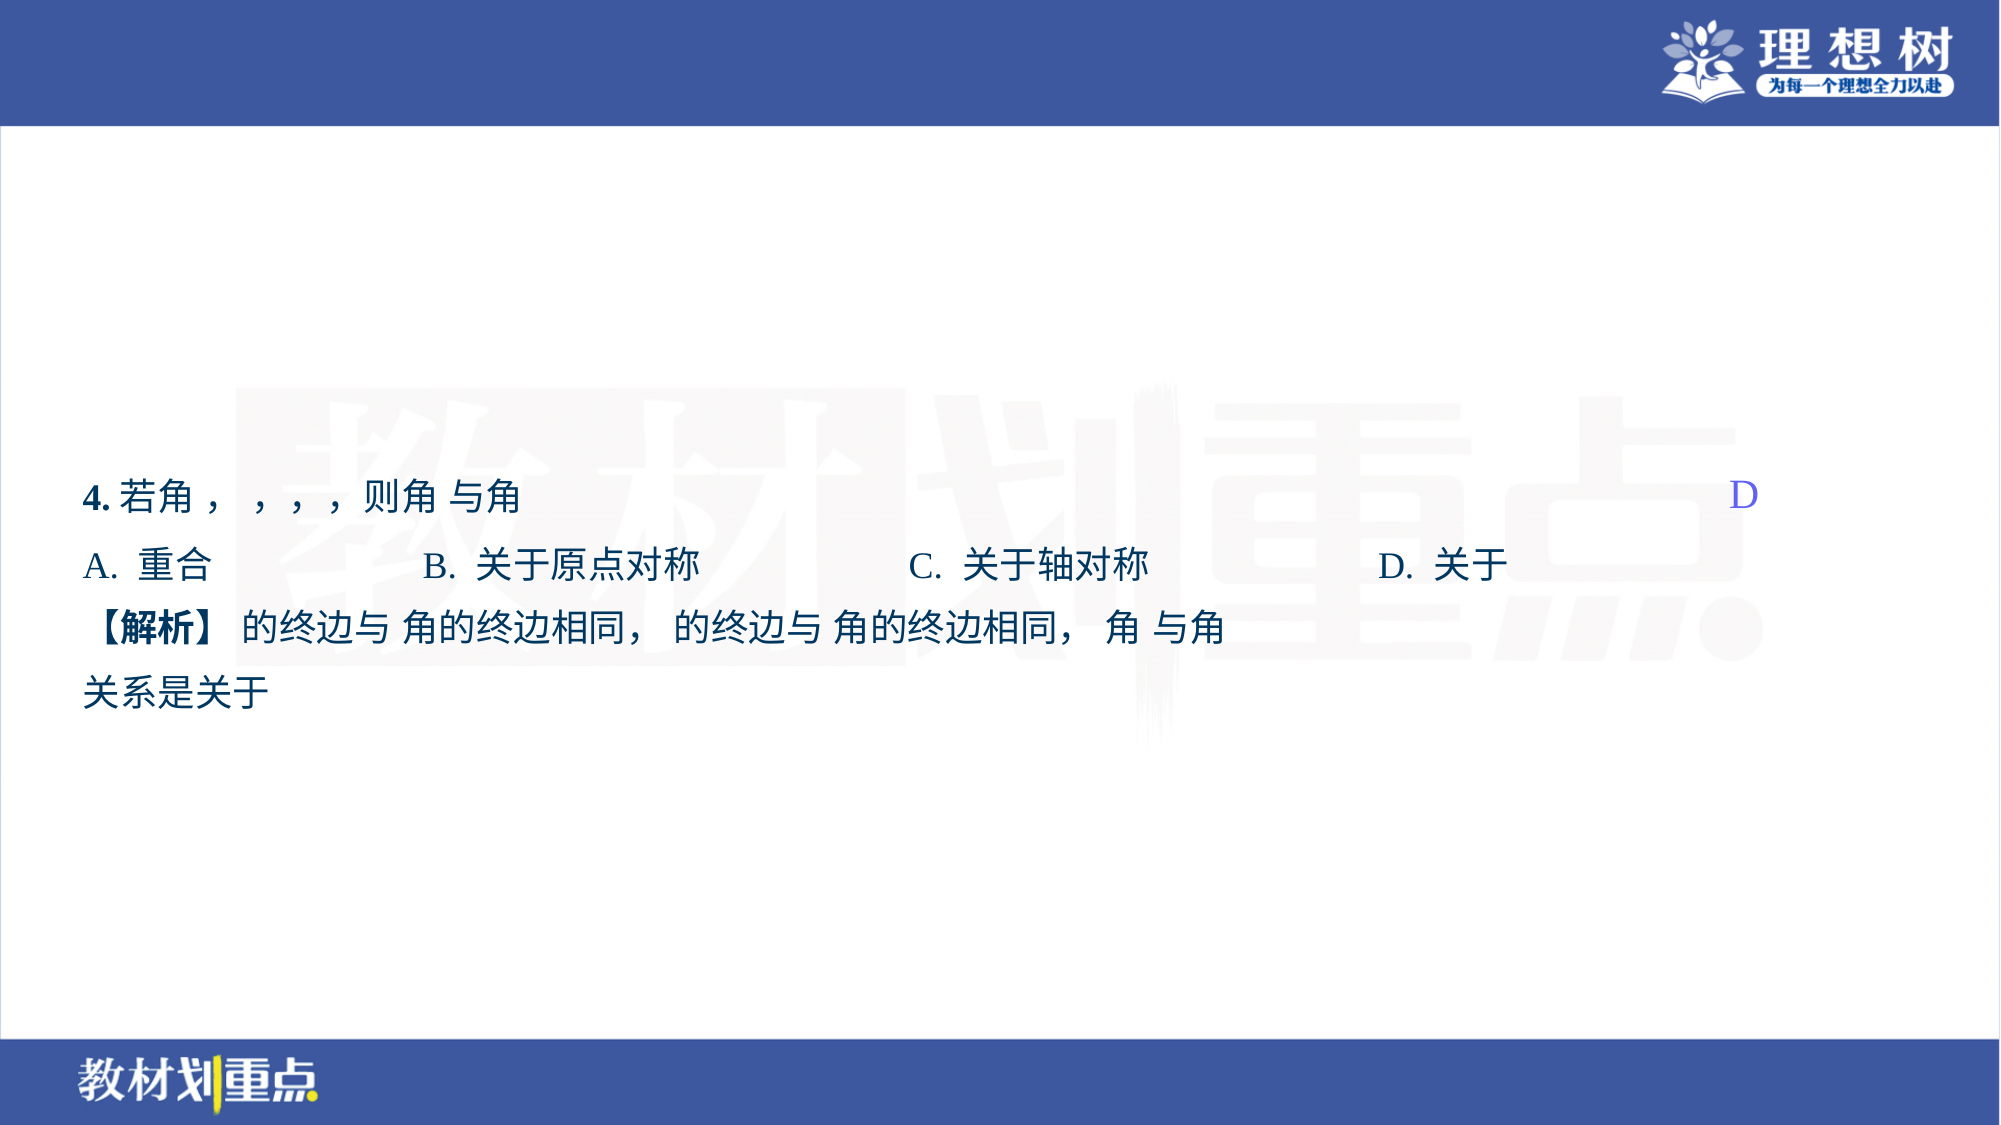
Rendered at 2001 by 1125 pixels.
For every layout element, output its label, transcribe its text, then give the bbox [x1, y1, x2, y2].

picture [0, 0, 2000, 1125]
text_box D [1714, 464, 1775, 515]
